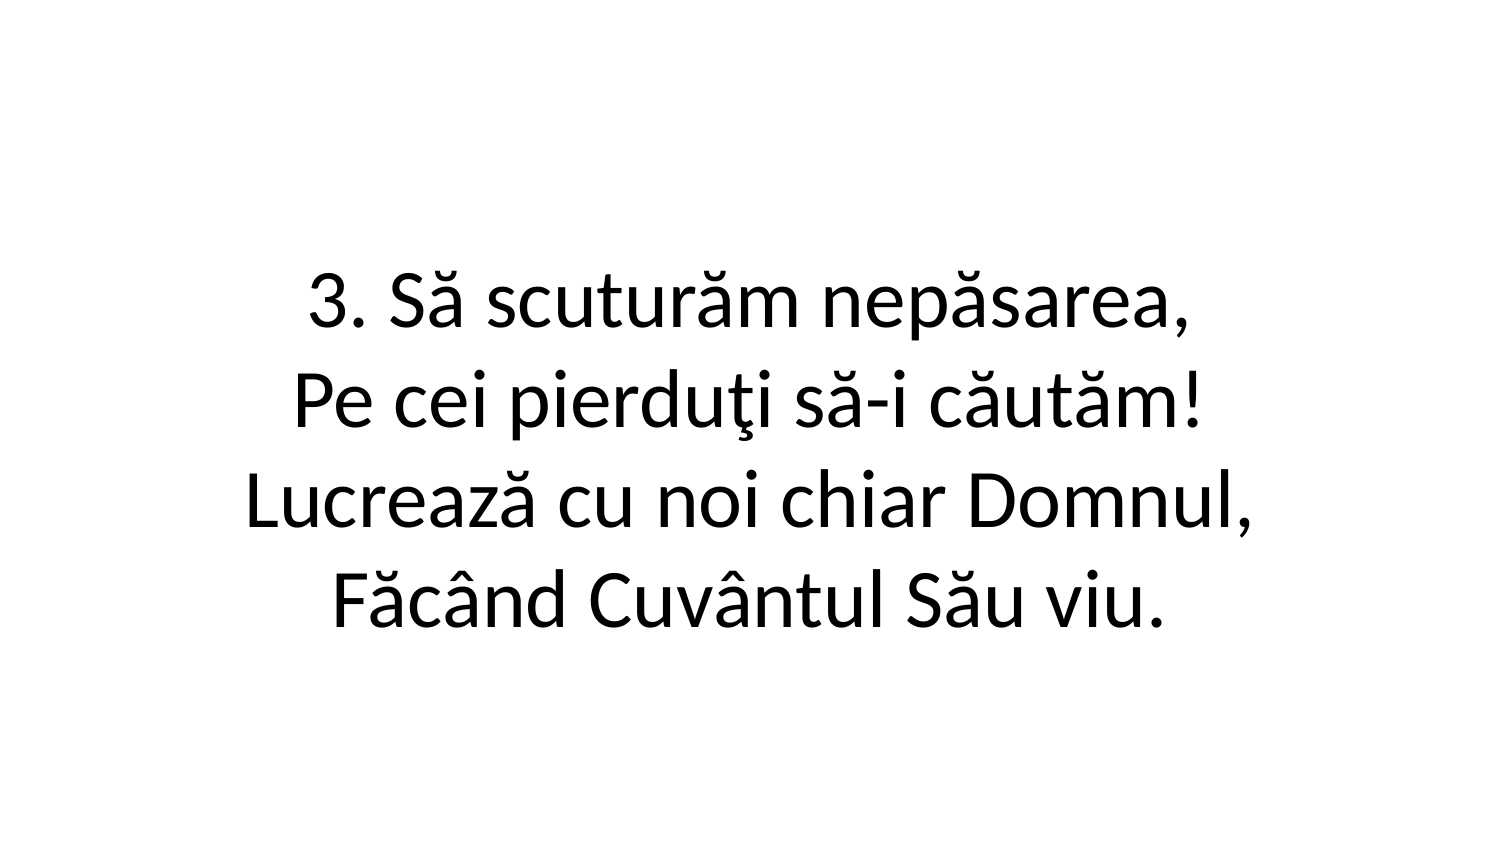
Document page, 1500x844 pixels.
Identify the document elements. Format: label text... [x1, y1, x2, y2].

text_box 3. Să scuturăm nepăsarea, Pe cei pierduţi să-i căutăm! Lucrează cu noi chiar Domnul, Făcând Cuvântul Său viu. [229, 192, 1271, 652]
